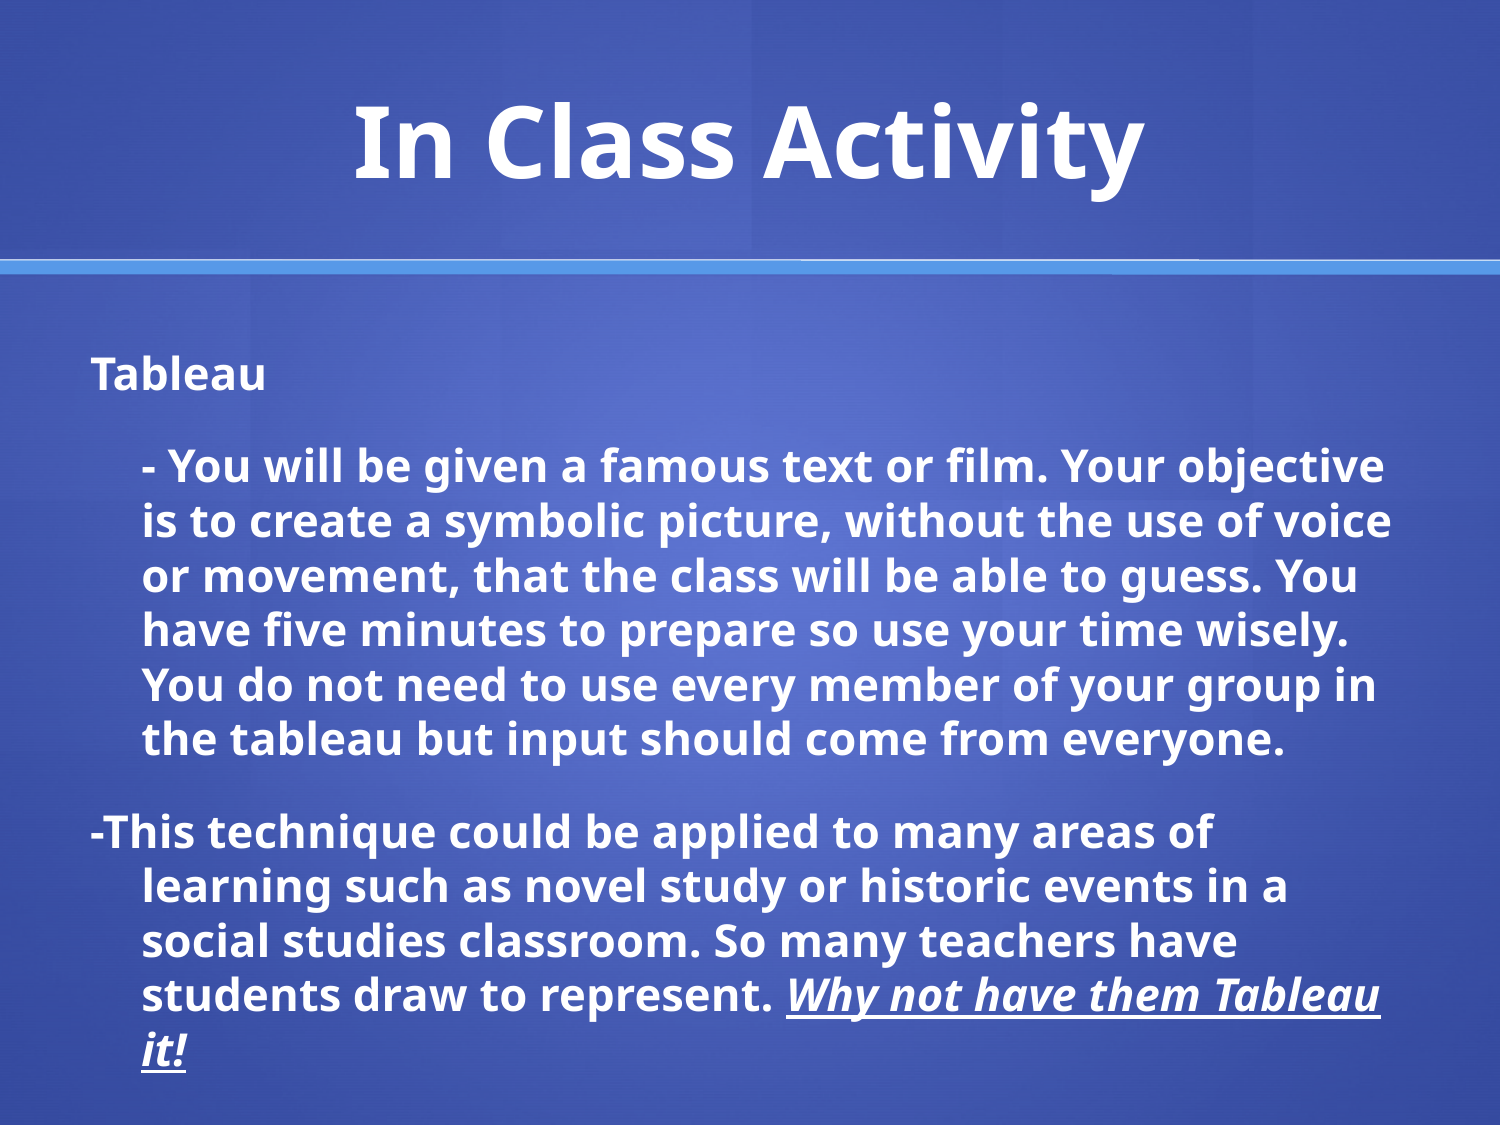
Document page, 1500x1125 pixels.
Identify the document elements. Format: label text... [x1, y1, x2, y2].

list Tableau - You will be given a famous text or film. Your objective is to create a symbolic picture, without the use of voice or movement, that the class will be able to guess. You have five minutes to prepare so use your time wisely. You do not need to use every member of your group in the tableau but input should come from everyone. -This technique could be applied to many areas of learning such as novel study or historic events in a social studies classroom. So many teachers have students draw to represent. Why not have them Tableau it! [75, 337, 1425, 1125]
title In Class Activity [75, 45, 1425, 233]
